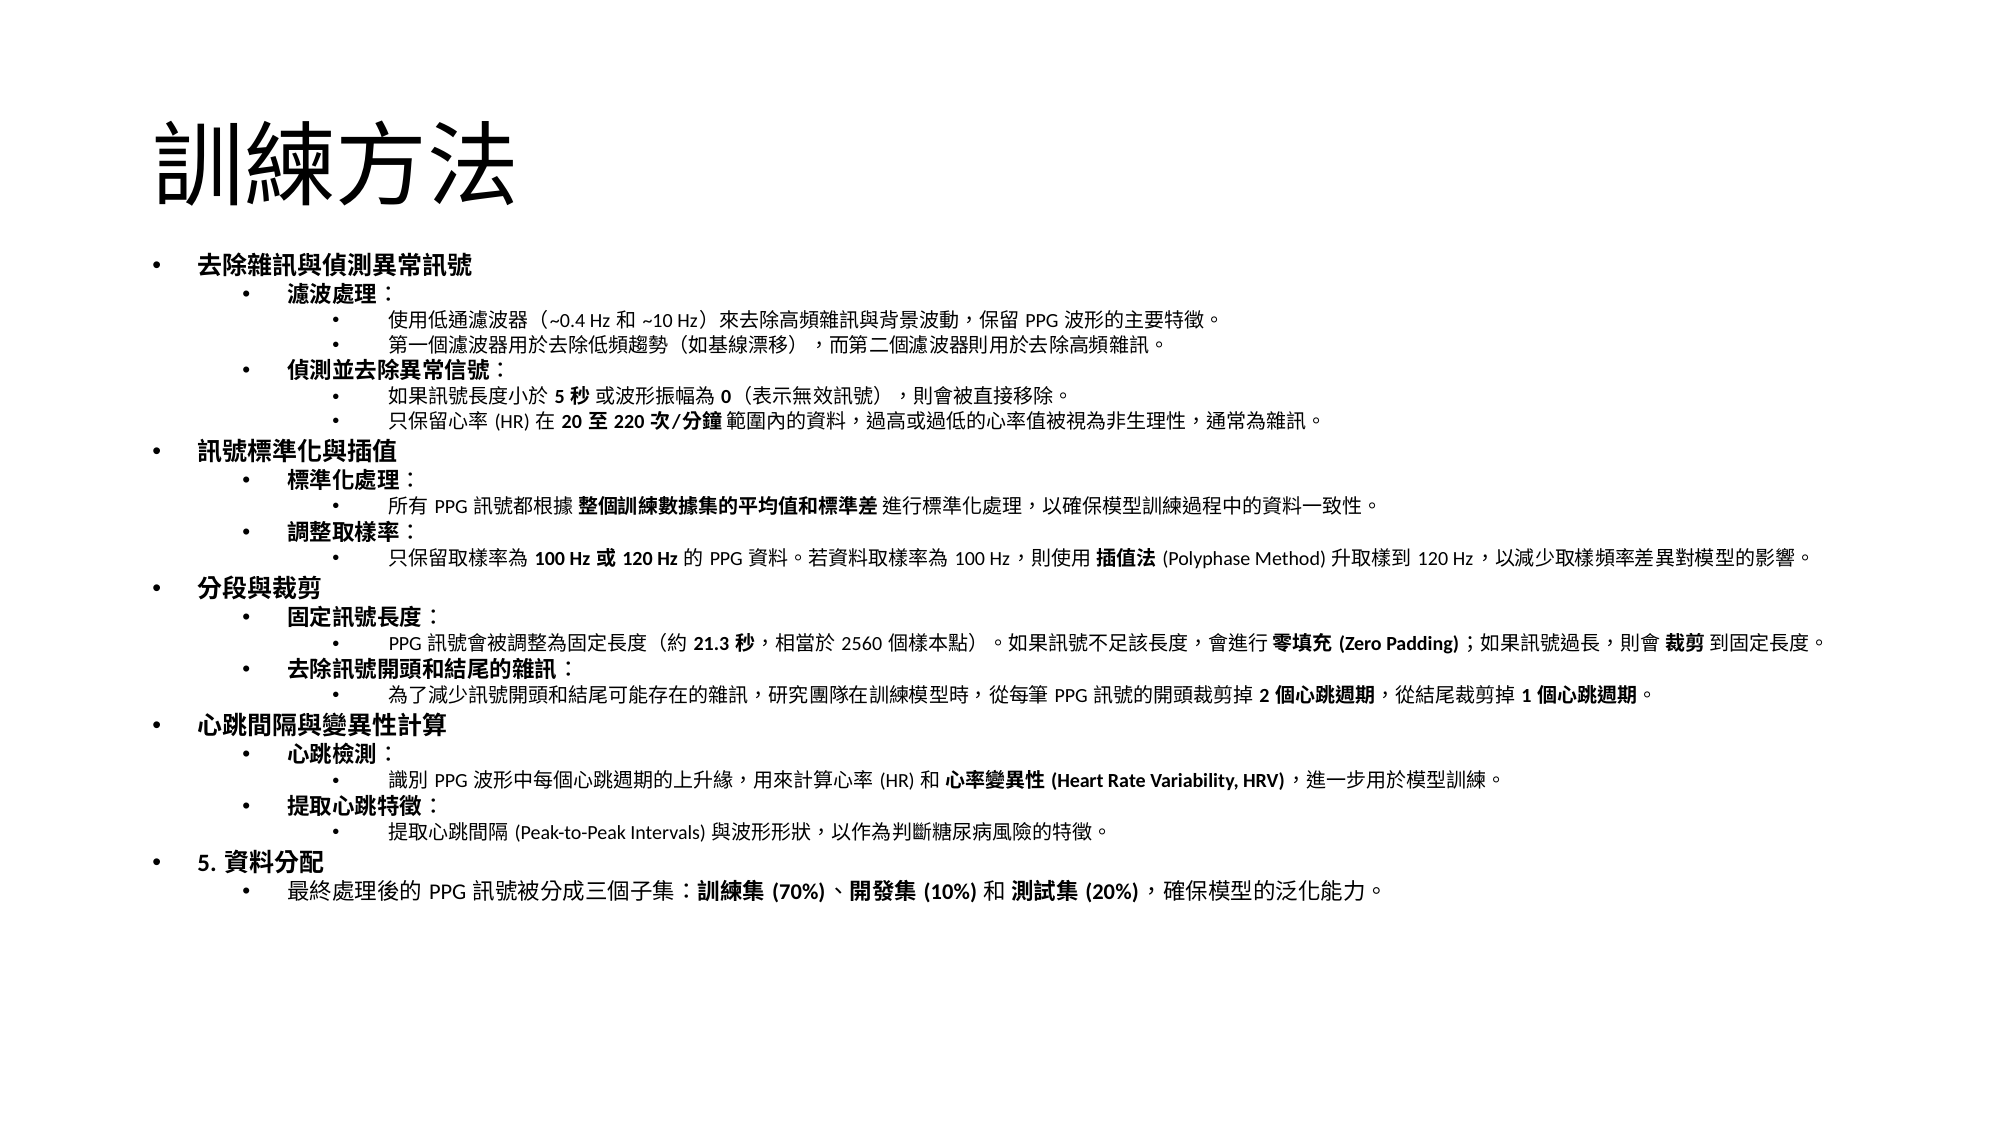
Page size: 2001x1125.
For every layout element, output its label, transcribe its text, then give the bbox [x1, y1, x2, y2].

title 訓練方法 [137, 59, 1863, 245]
list 去除雜訊與偵測異常訊號 濾波處理： 使用低通濾波器（~0.4 Hz 和 ~10 Hz）來去除高頻雜訊與背景波動，保留 PPG 波形的主要特徵。 第一個濾波器用於去除低頻趨勢（如基線漂移），而第二個濾波器則用於去除高頻雜訊。 偵測並去除異常信號： 如果訊號長度小於 5 秒 或波形振幅為 0（表示無效訊號），則會被直接移除。 只保留心率 (HR) 在 20 至 220 次/分鐘 範圍內的資料，過高或過低的心率值被視為非生理性，通常為雜訊。 訊號標準化與插值 標準化處理： 所有 PPG 訊號都根據 整個訓練數據集的平均值和標準差 進行標準化處理，以確保模型訓練過程中的資料一致性。 調整取樣率： 只保留取樣率為 100 Hz 或 120 Hz 的 PPG 資料。若資料取樣率為 100 Hz，則使用 插值法 (Polyphase Method) 升取樣到 120 Hz，以減少取樣頻率差異對模型的影響。 分段與裁剪 固定訊號長度： PPG 訊號會被調整為固定長度（約 21.3 秒，相當於 2560 個樣本點）。如果訊號不足該長度，會進行 零填充 (Zero Padding)；如果訊號過長，則會 裁剪 到固定長度。 去除訊號開頭和結尾的雜訊： 為了減少訊號開頭和結尾可能存在的雜訊，研究團隊在訓練模型時，從每筆 PPG 訊號的開頭裁剪掉 2 個心跳週期，從結尾裁剪掉 1 個心跳週期。 心跳間隔與變異性計算 心跳檢測： 識別 PPG 波形中每個心跳週期的上升緣，用來計算心率 (HR) 和 心率變異性 (Heart Rate Variability, HRV)，進一步用於模型訓練。 提取心跳特徵： 提取心跳間隔 (Peak-to-Peak Intervals) 與波形形狀，以作為判斷糖尿病風險的特徵。 5. 資料分配 最終處理後的 PPG 訊號被分成三個子集：訓練集 (70%)、開發集 (10%) 和 測試集 (20%)，確保模型的泛化能力。 [137, 245, 1863, 960]
